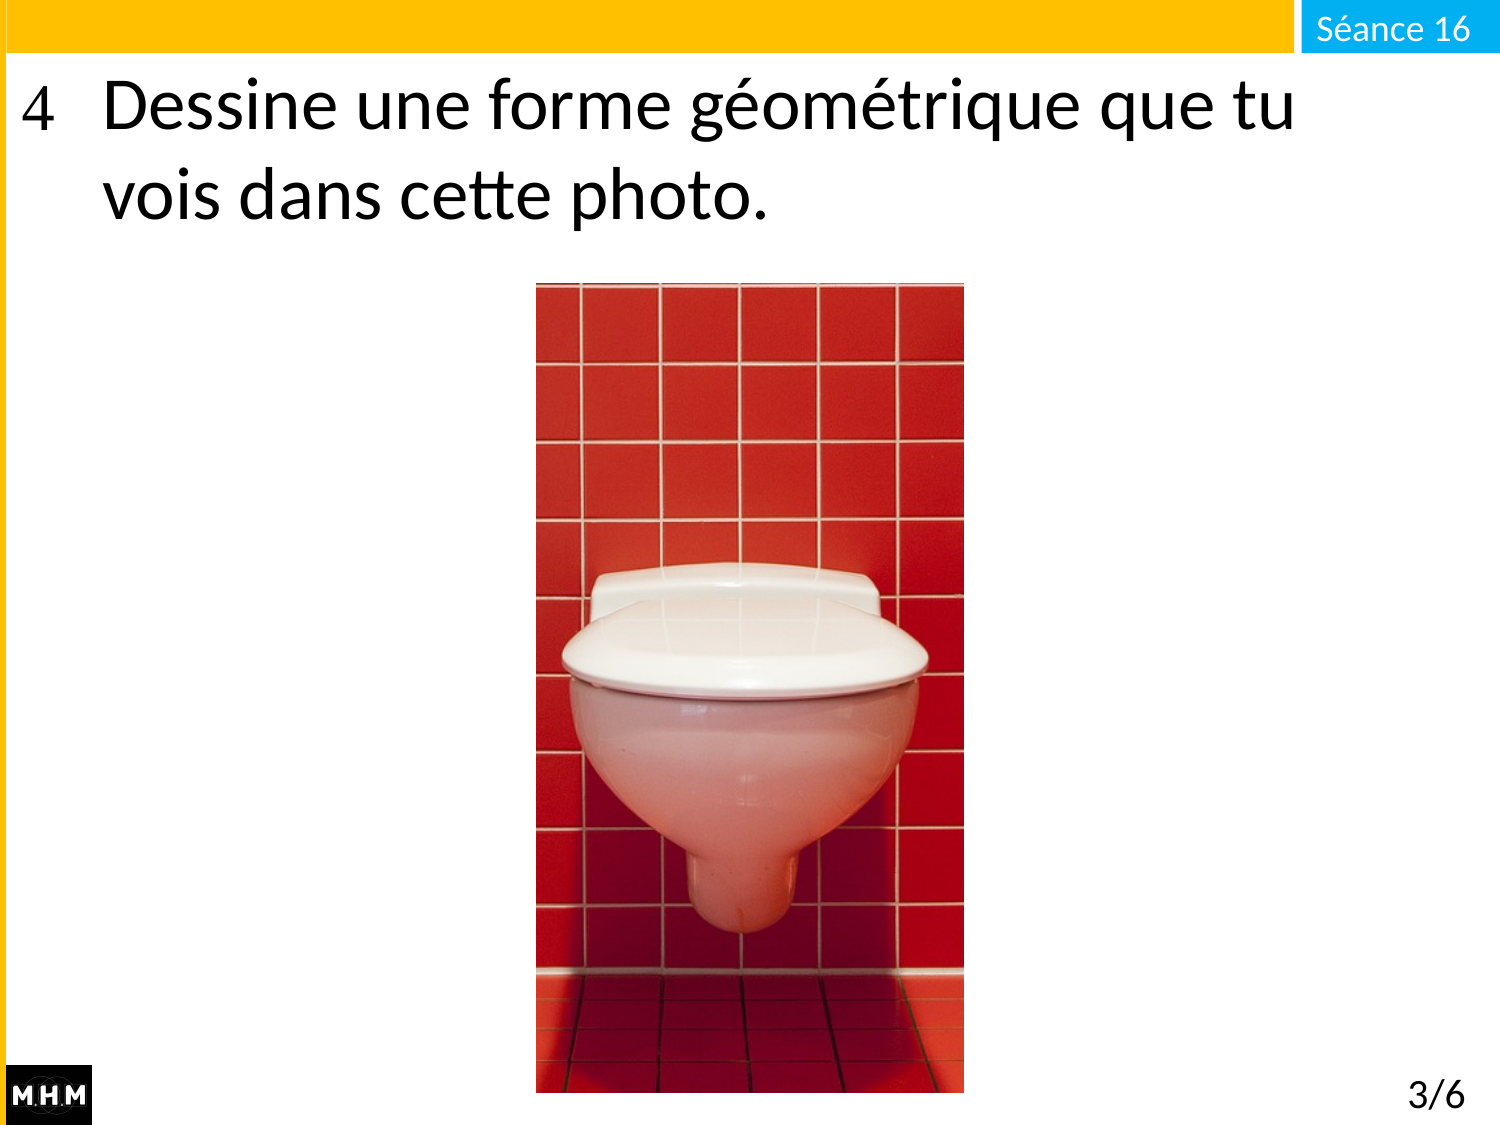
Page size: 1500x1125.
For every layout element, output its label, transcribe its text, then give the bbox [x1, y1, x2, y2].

title Dessine une forme géométrique que tu vois dans cette photo. [87, 32, 1382, 256]
picture [535, 283, 964, 1093]
list 3/6 [1373, 1064, 1500, 1125]
picture [6, 1065, 92, 1125]
